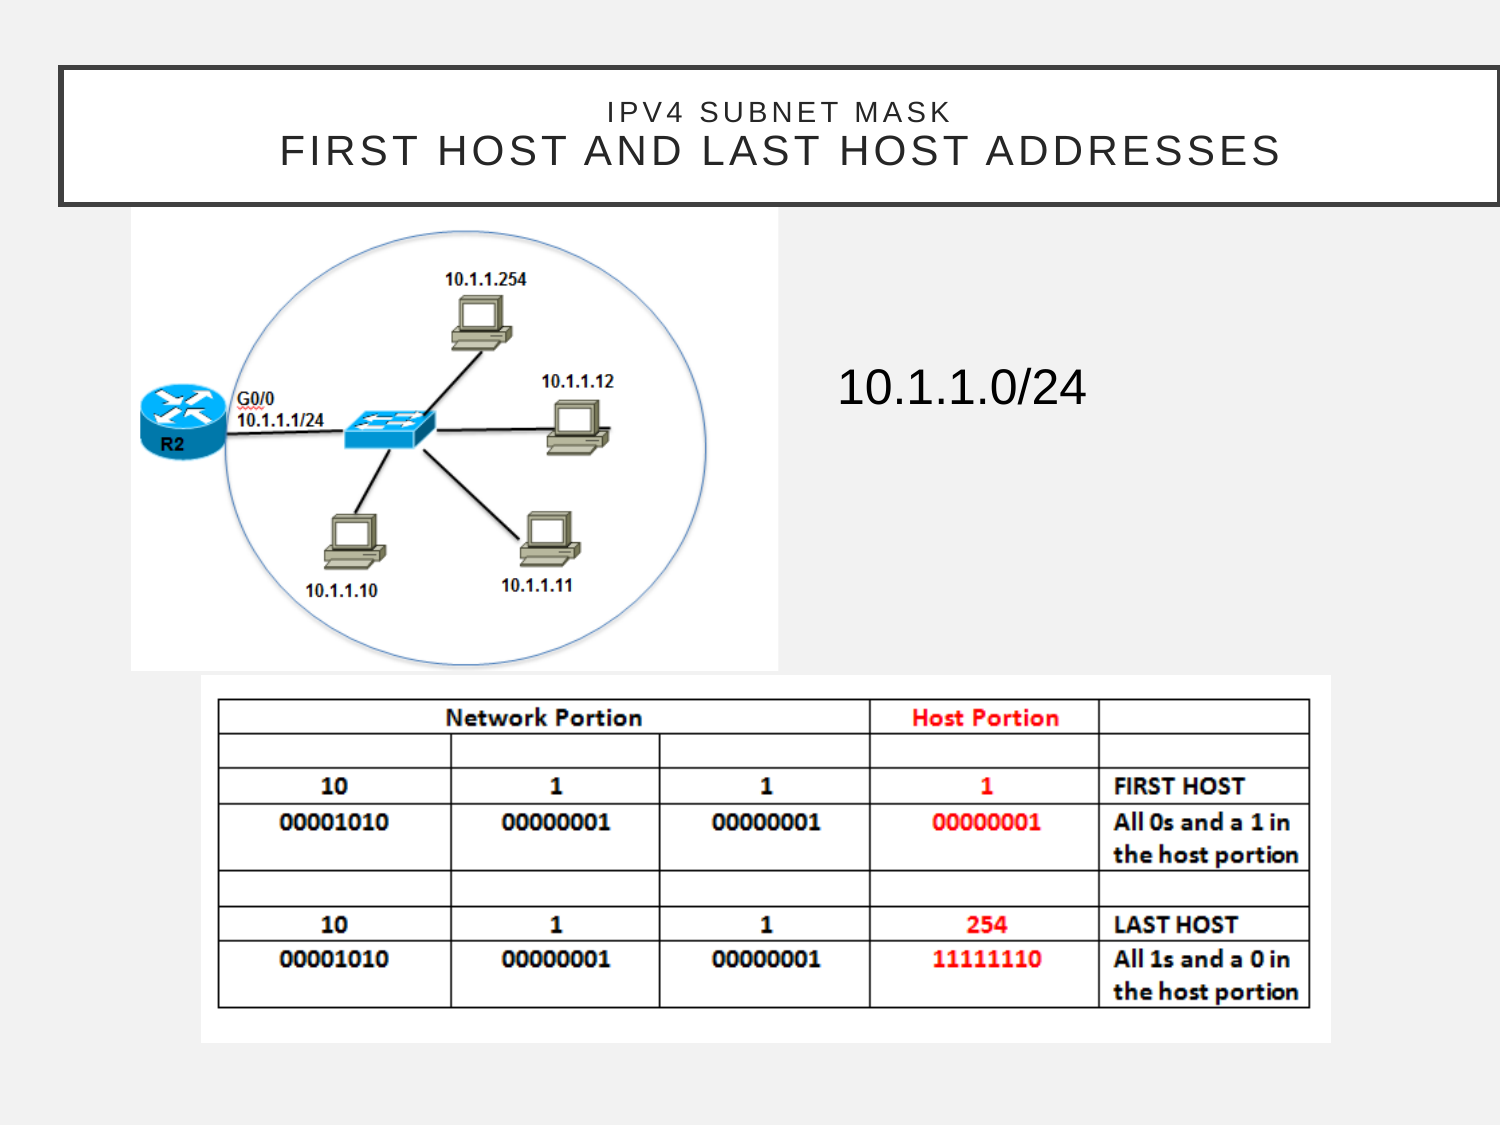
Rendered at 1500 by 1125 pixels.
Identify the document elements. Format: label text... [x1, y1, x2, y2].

picture [131, 204, 779, 671]
picture [200, 675, 1331, 1044]
title IPv4 Subnet Mask First Host and Last Host Addresses [58, 65, 1500, 207]
text_box 10.1.1.0/24 [779, 354, 1226, 424]
